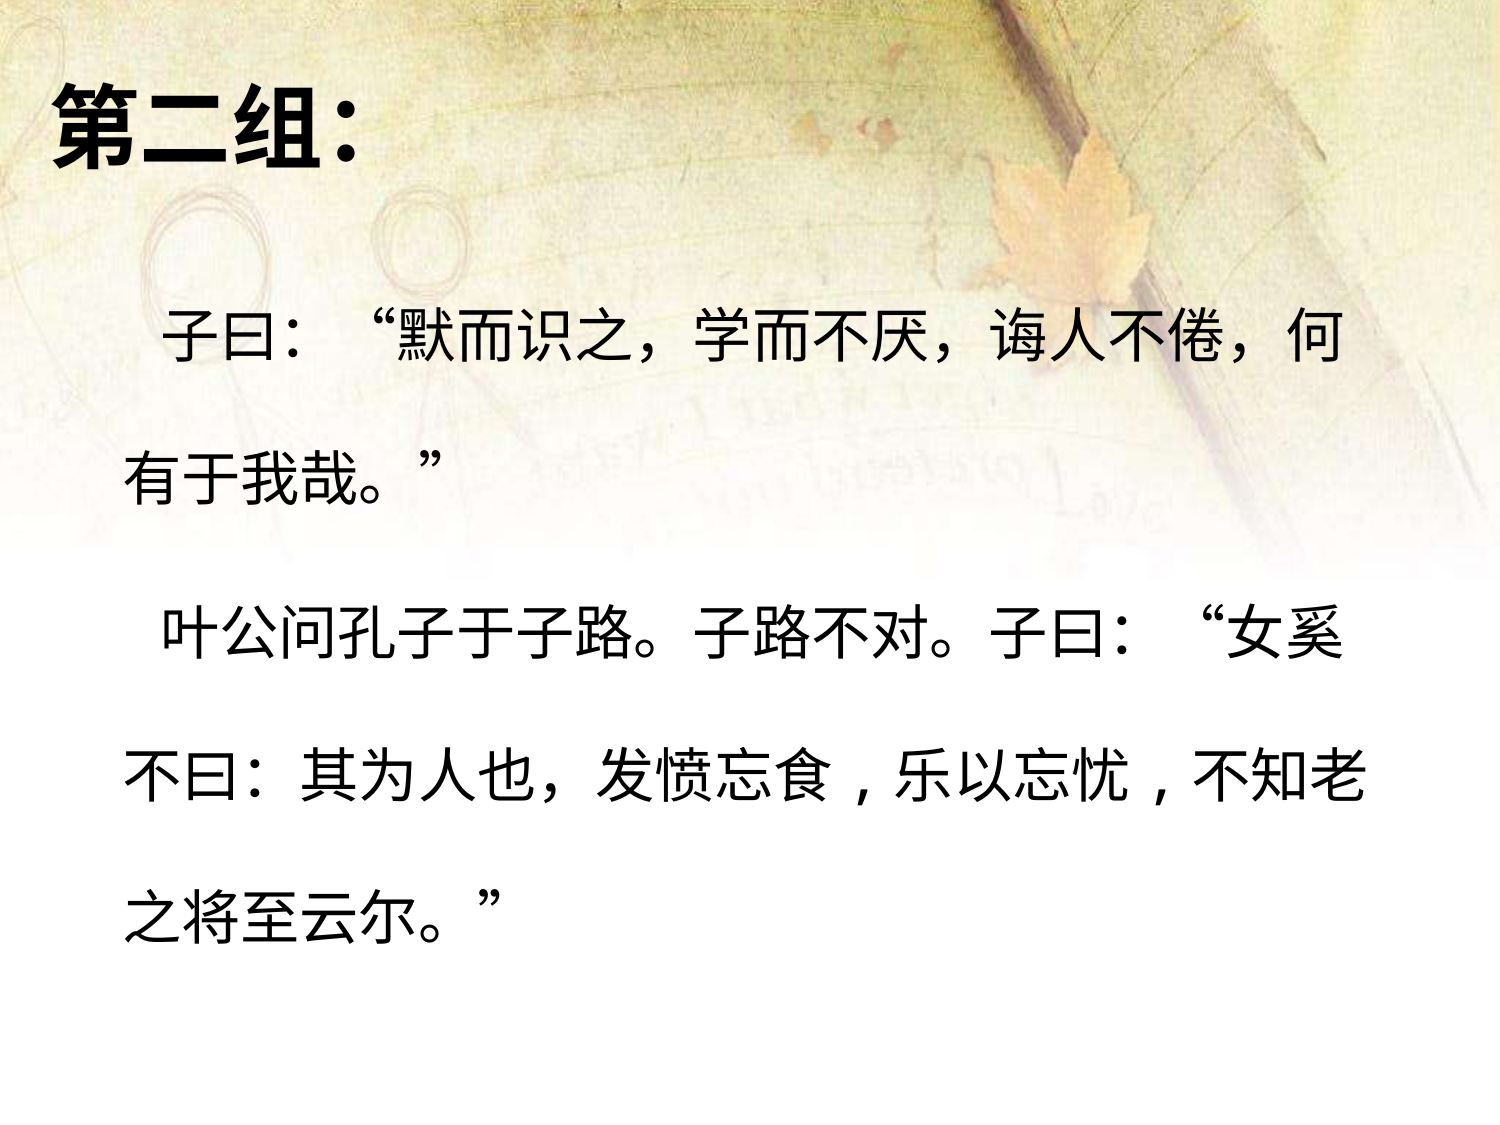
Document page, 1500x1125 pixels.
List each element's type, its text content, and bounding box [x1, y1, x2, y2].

text_box 第二组： [0, 30, 907, 219]
list 子曰：“默而识之，学而不厌，诲人不倦，何有于我哉。” 叶公问孔子于子路。子路不对。子曰：“女奚不曰：其为人也，发愤忘食,乐以忘忧,不知老之将至云尔。” [53, 219, 1404, 963]
picture [0, 0, 1500, 1125]
